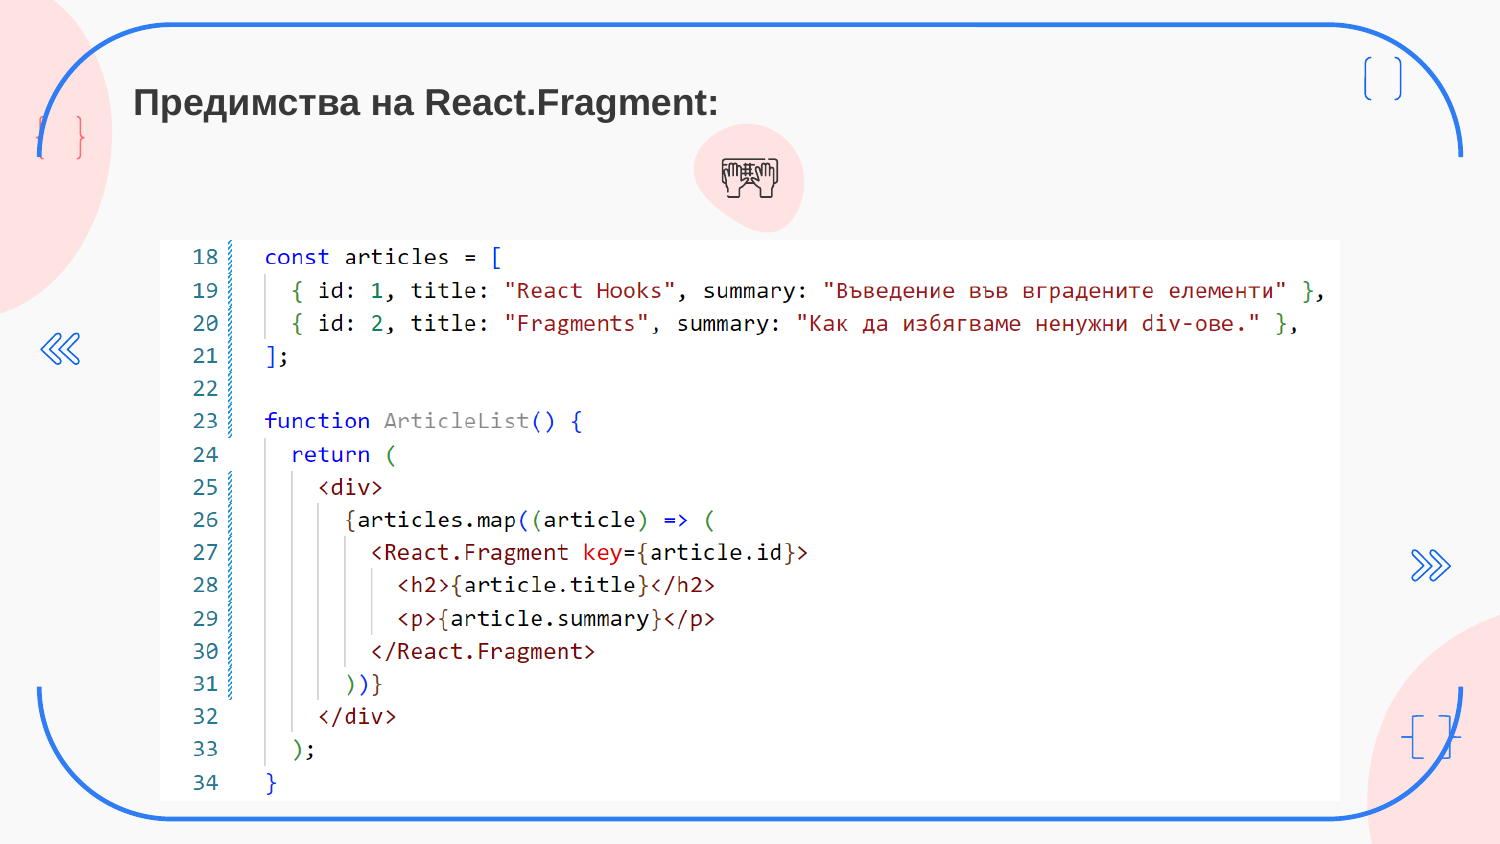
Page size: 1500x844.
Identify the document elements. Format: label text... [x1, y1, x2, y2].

text_box [721, 158, 779, 198]
text_box [693, 123, 805, 233]
picture [160, 240, 1340, 802]
title Предимства на React.Fragment: [118, 56, 1382, 151]
